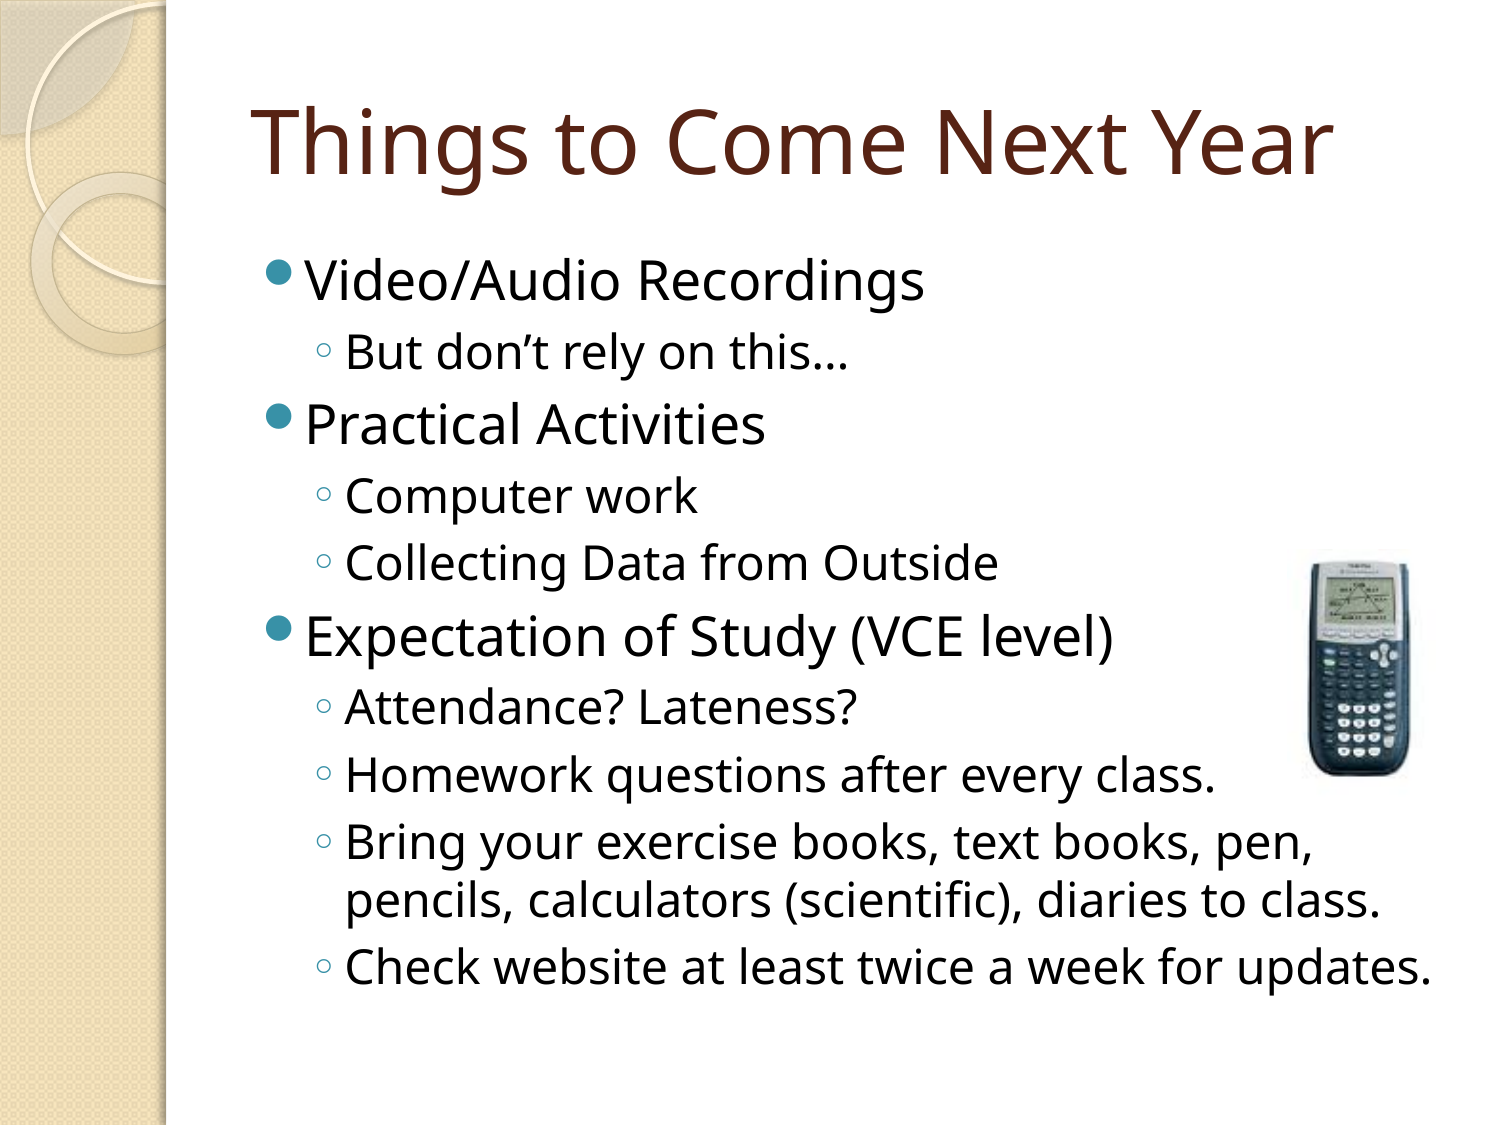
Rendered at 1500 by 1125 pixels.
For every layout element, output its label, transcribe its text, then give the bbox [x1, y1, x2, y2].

list Video/Audio Recordings But don’t rely on this… Practical Activities Computer work Collecting Data from Outside Expectation of Study (VCE level) Attendance? Lateness? Homework questions after every class. Bring your exercise books, text books, pen, pencils, calculators (scientific), diaries to class. Check website at least twice a week for updates. [235, 237, 1466, 1025]
title Things to Come Next Year [235, 45, 1466, 233]
picture [1287, 549, 1437, 798]
